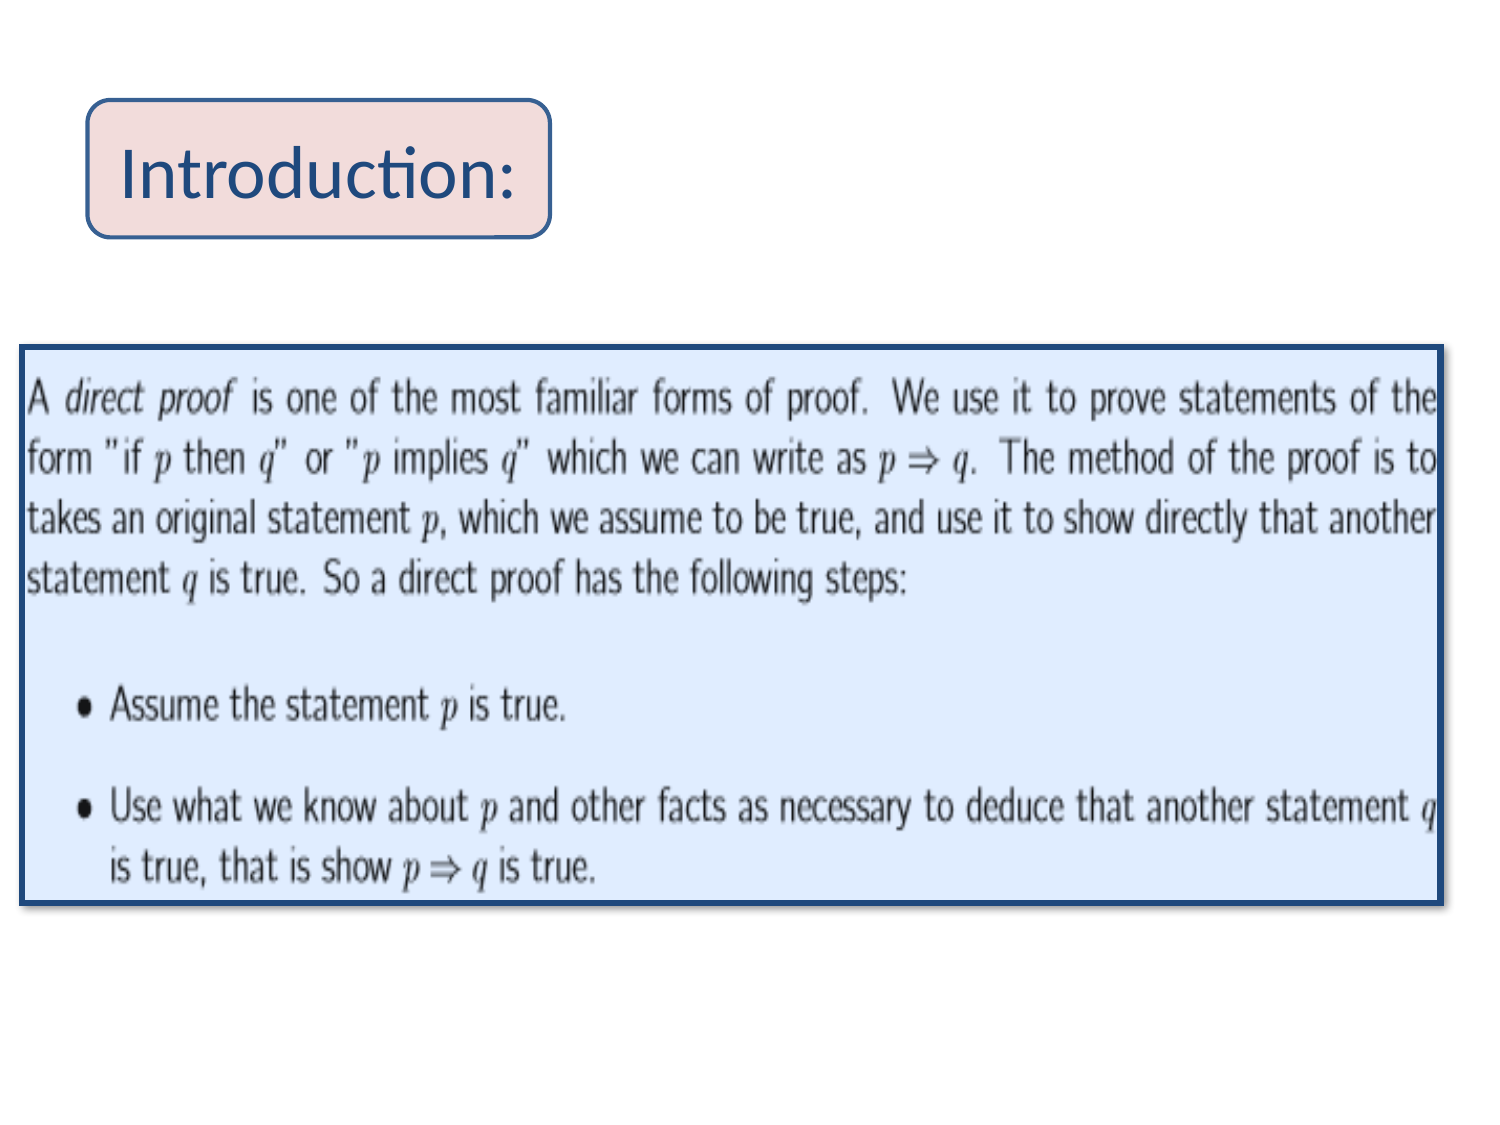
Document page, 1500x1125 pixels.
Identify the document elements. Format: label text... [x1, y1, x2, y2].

text_box Introduction: [85, 97, 553, 240]
picture [24, 349, 1438, 901]
